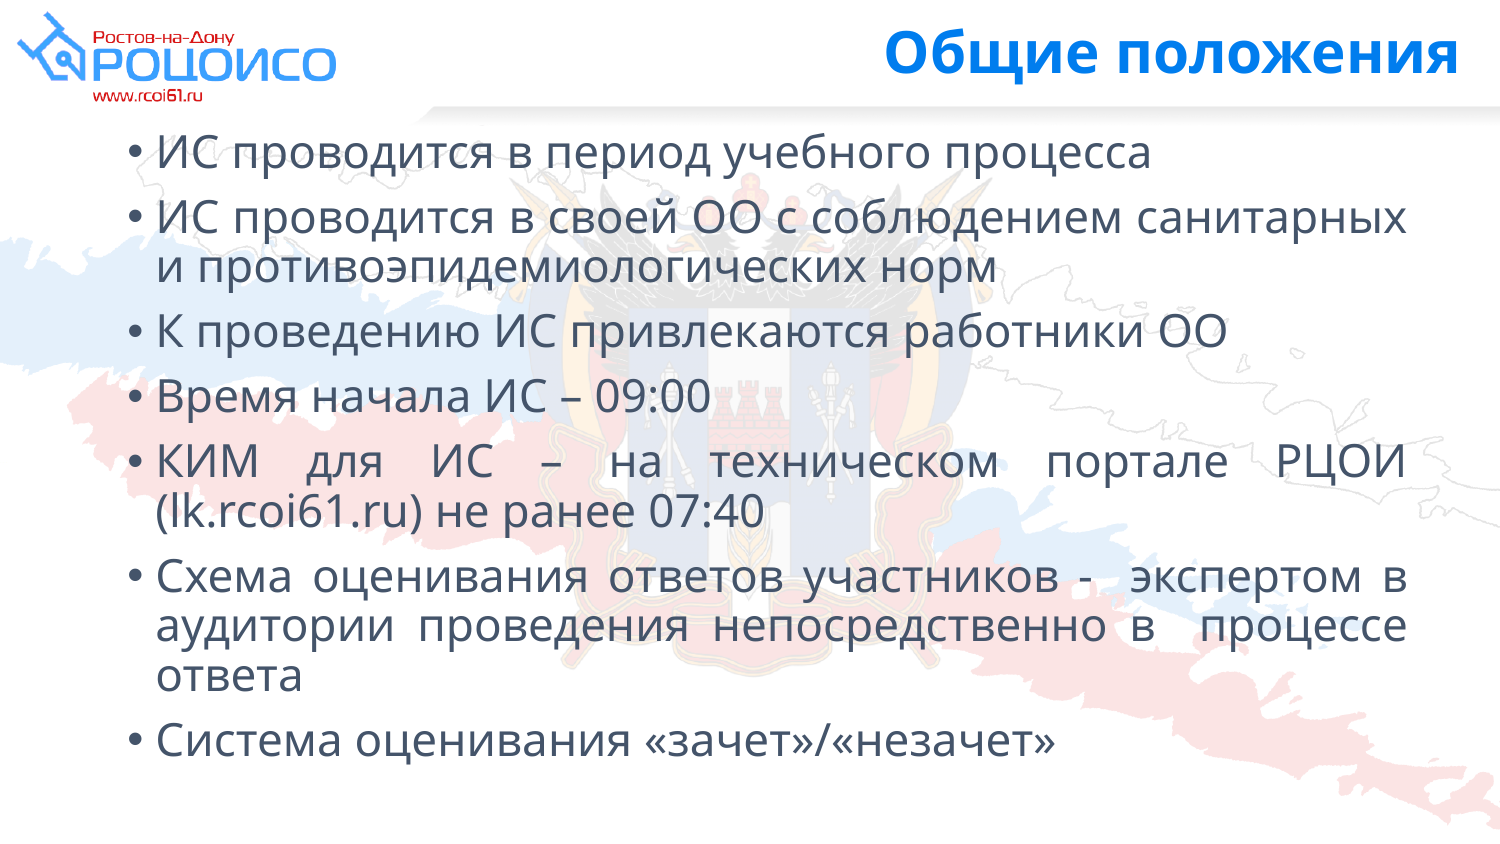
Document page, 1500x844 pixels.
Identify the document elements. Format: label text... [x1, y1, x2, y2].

picture [0, 0, 1500, 844]
text_box Общие положения [23, 0, 1477, 121]
list ИС проводится в период учебного процесса ИС проводится в своей ОО с соблюдением санитарных и противоэпидемиологических норм К проведению ИС привлекаются работники ОО Время начала ИС – 09:00 КИМ для ИС – на техническом портале РЦОИ (lk.rcoi61.ru) не ранее 07:40 Схема оценивания ответов участников - экспертом в аудитории проведения непосредственно в процессе ответа Система оценивания «зачет»/«незачет» [111, 121, 1424, 704]
